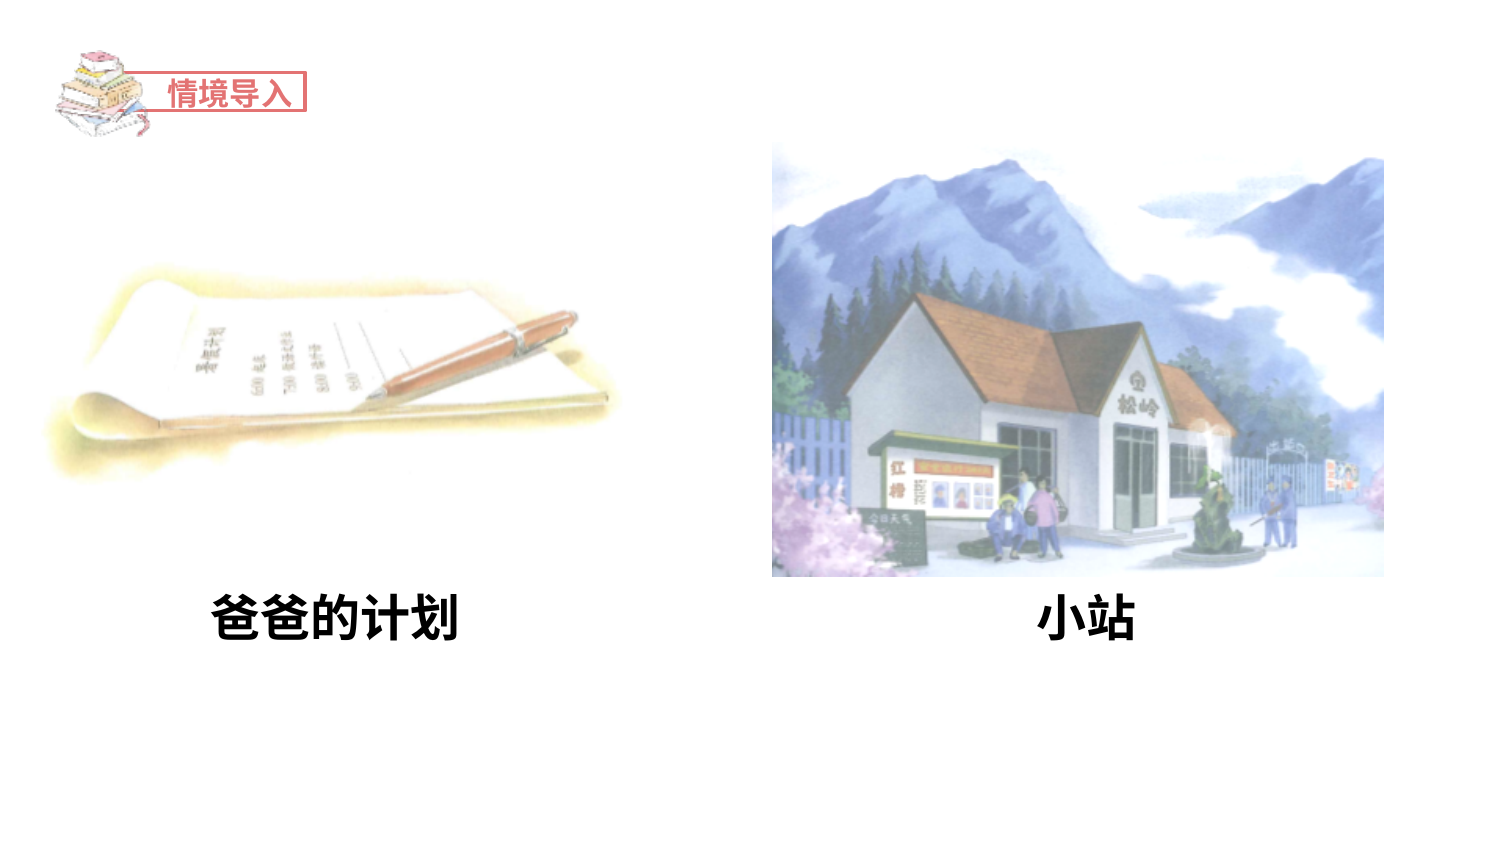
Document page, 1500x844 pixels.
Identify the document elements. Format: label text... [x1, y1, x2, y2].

picture [772, 142, 1385, 577]
text_box 爸爸的计划 [140, 574, 530, 652]
text_box 情境导入 [156, 68, 305, 117]
text_box 小站 [1018, 585, 1156, 652]
picture [41, 261, 629, 487]
picture [54, 43, 151, 140]
